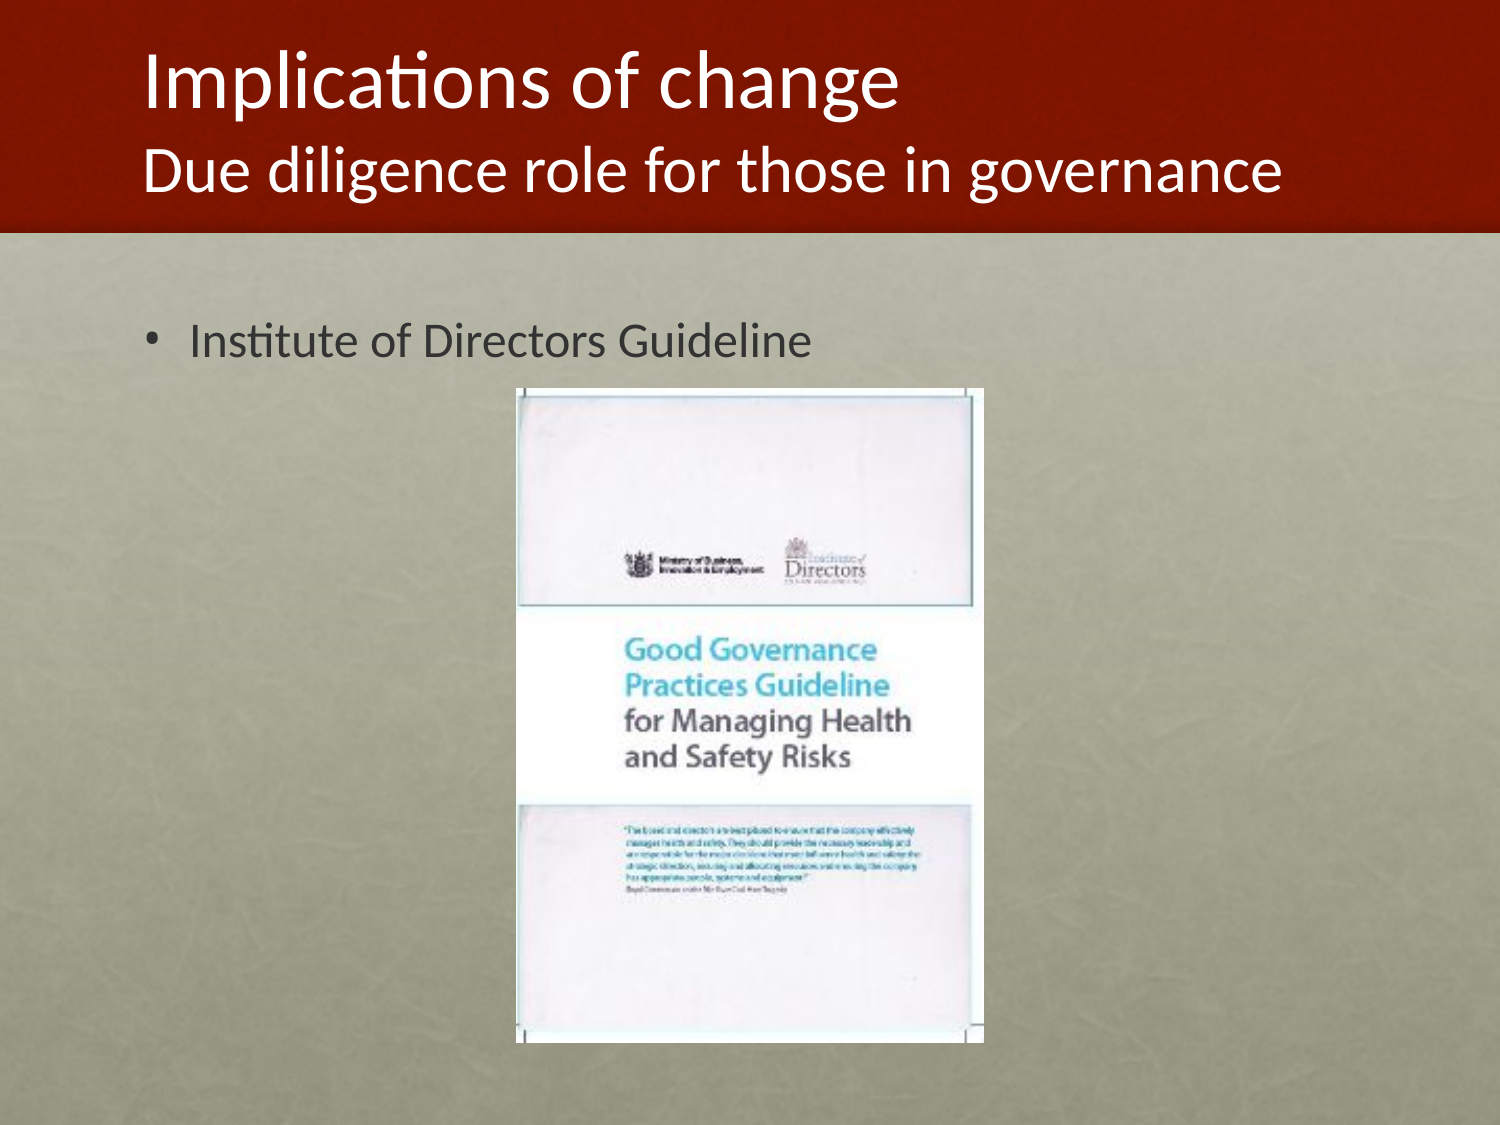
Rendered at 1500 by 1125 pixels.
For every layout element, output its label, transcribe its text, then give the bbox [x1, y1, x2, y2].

title Implications of change Due diligence role for those in governance [127, 10, 1372, 221]
list Institute of Directors Guideline [127, 299, 1372, 431]
picture [0, 214, 1500, 1125]
